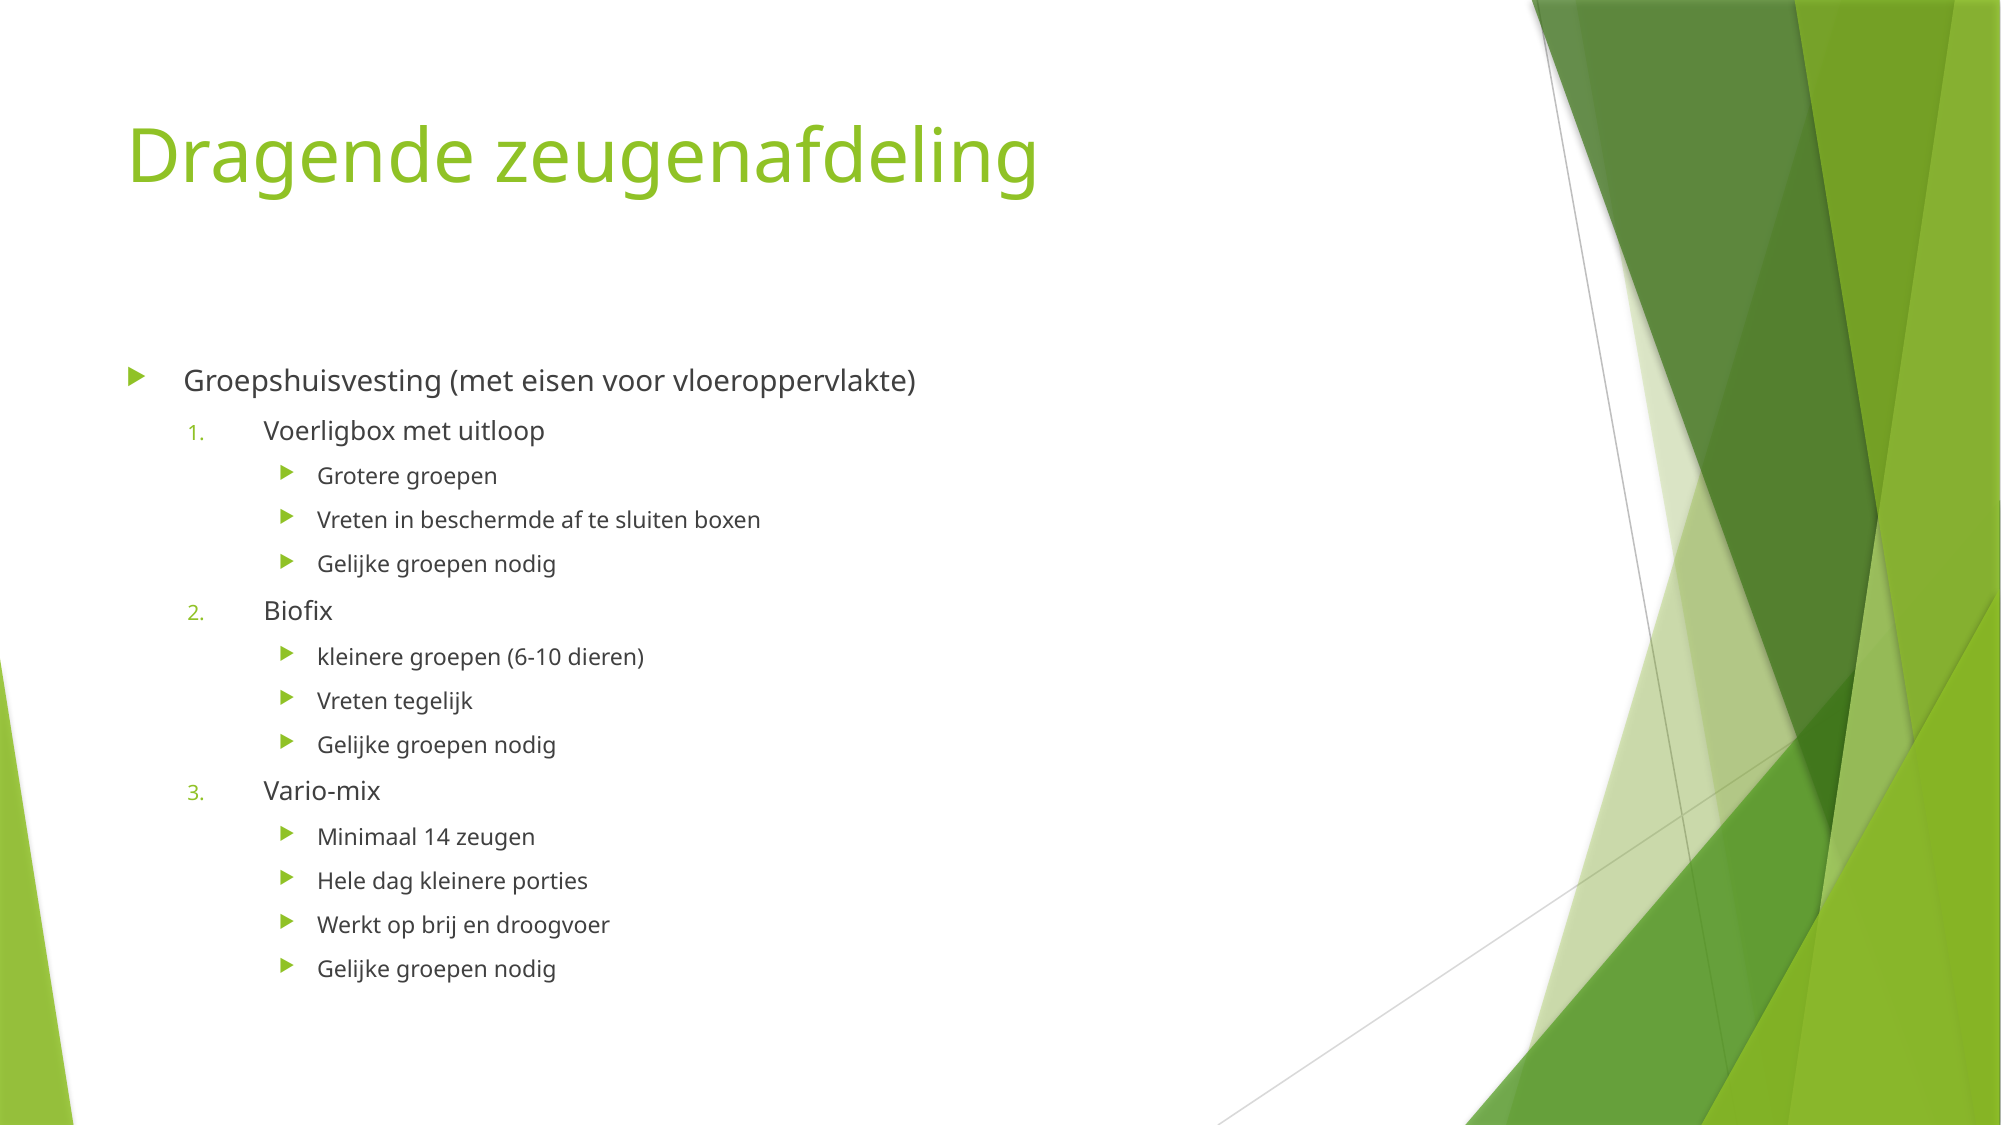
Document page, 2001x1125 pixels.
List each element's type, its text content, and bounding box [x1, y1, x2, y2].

title Dragende zeugenafdeling [111, 99, 1522, 317]
list Groepshuisvesting (met eisen voor vloeroppervlakte) Voerligbox met uitloop Grotere groepen Vreten in beschermde af te sluiten boxen Gelijke groepen nodig Biofix kleinere groepen (6-10 dieren) Vreten tegelijk Gelijke groepen nodig Vario-mix Minimaal 14 zeugen Hele dag kleinere porties Werkt op brij en droogvoer Gelijke groepen nodig [111, 354, 1522, 992]
